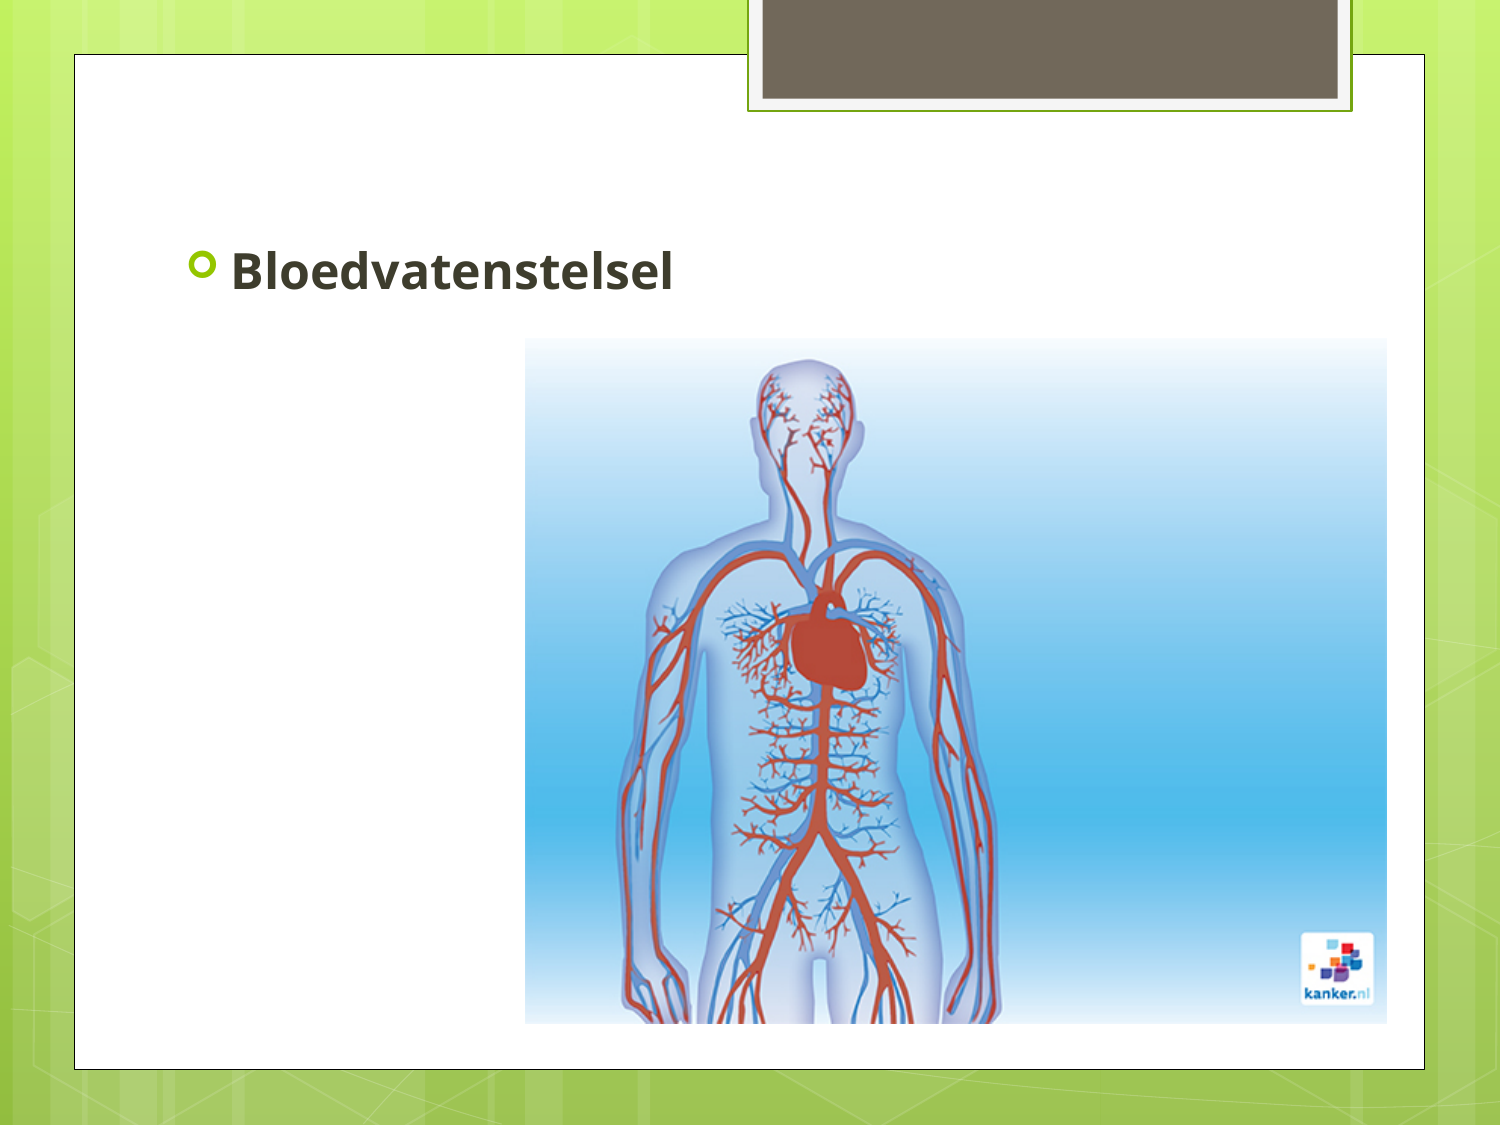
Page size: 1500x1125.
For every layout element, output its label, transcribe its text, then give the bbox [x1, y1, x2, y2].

list Bloedvatenstelsel [159, 231, 1272, 808]
picture [525, 337, 1387, 1024]
